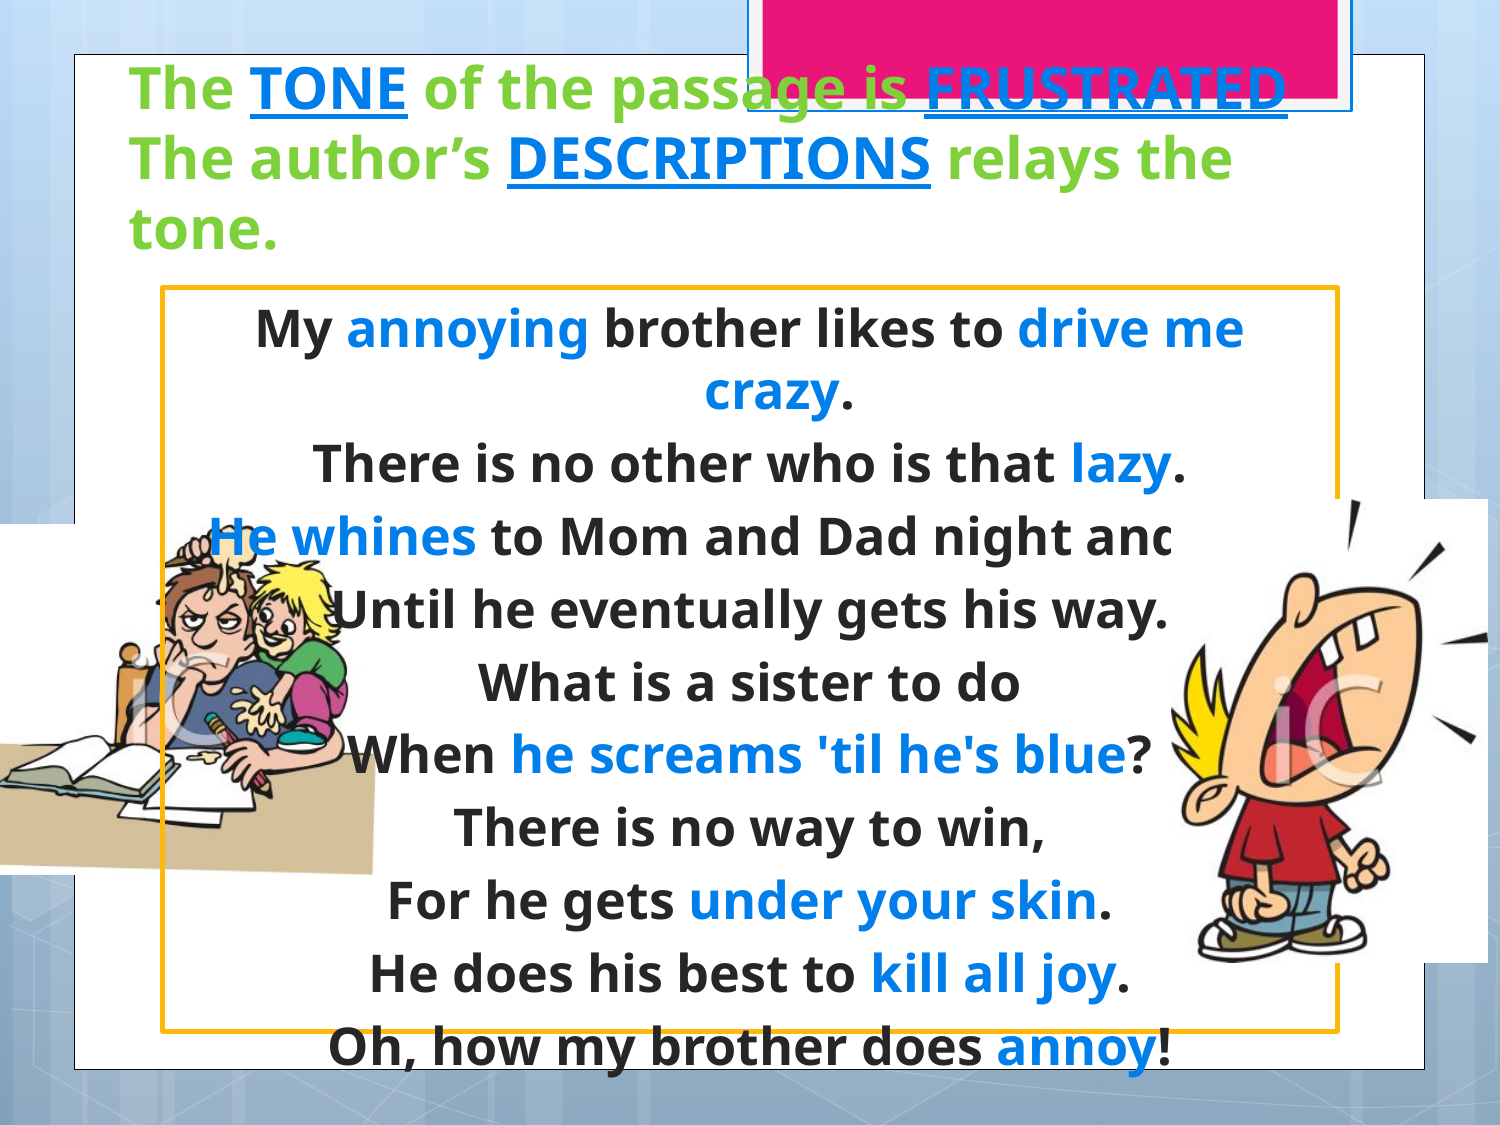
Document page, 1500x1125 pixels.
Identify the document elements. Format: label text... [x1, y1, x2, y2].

picture [1171, 499, 1488, 963]
picture [0, 524, 376, 876]
title The TONE of the passage is FRUSTRATED The author’s DESCRIPTIONS relays the tone. [113, 62, 1386, 269]
list My annoying brother likes to drive me crazy. There is no other who is that lazy. He whines to Mom and Dad night and day Until he eventually gets his way. What is a sister to do When he screams 'til he's blue? There is no way to win, For he gets under your skin. He does his best to kill all joy. Oh, how my brother does annoy! [162, 287, 1338, 1032]
